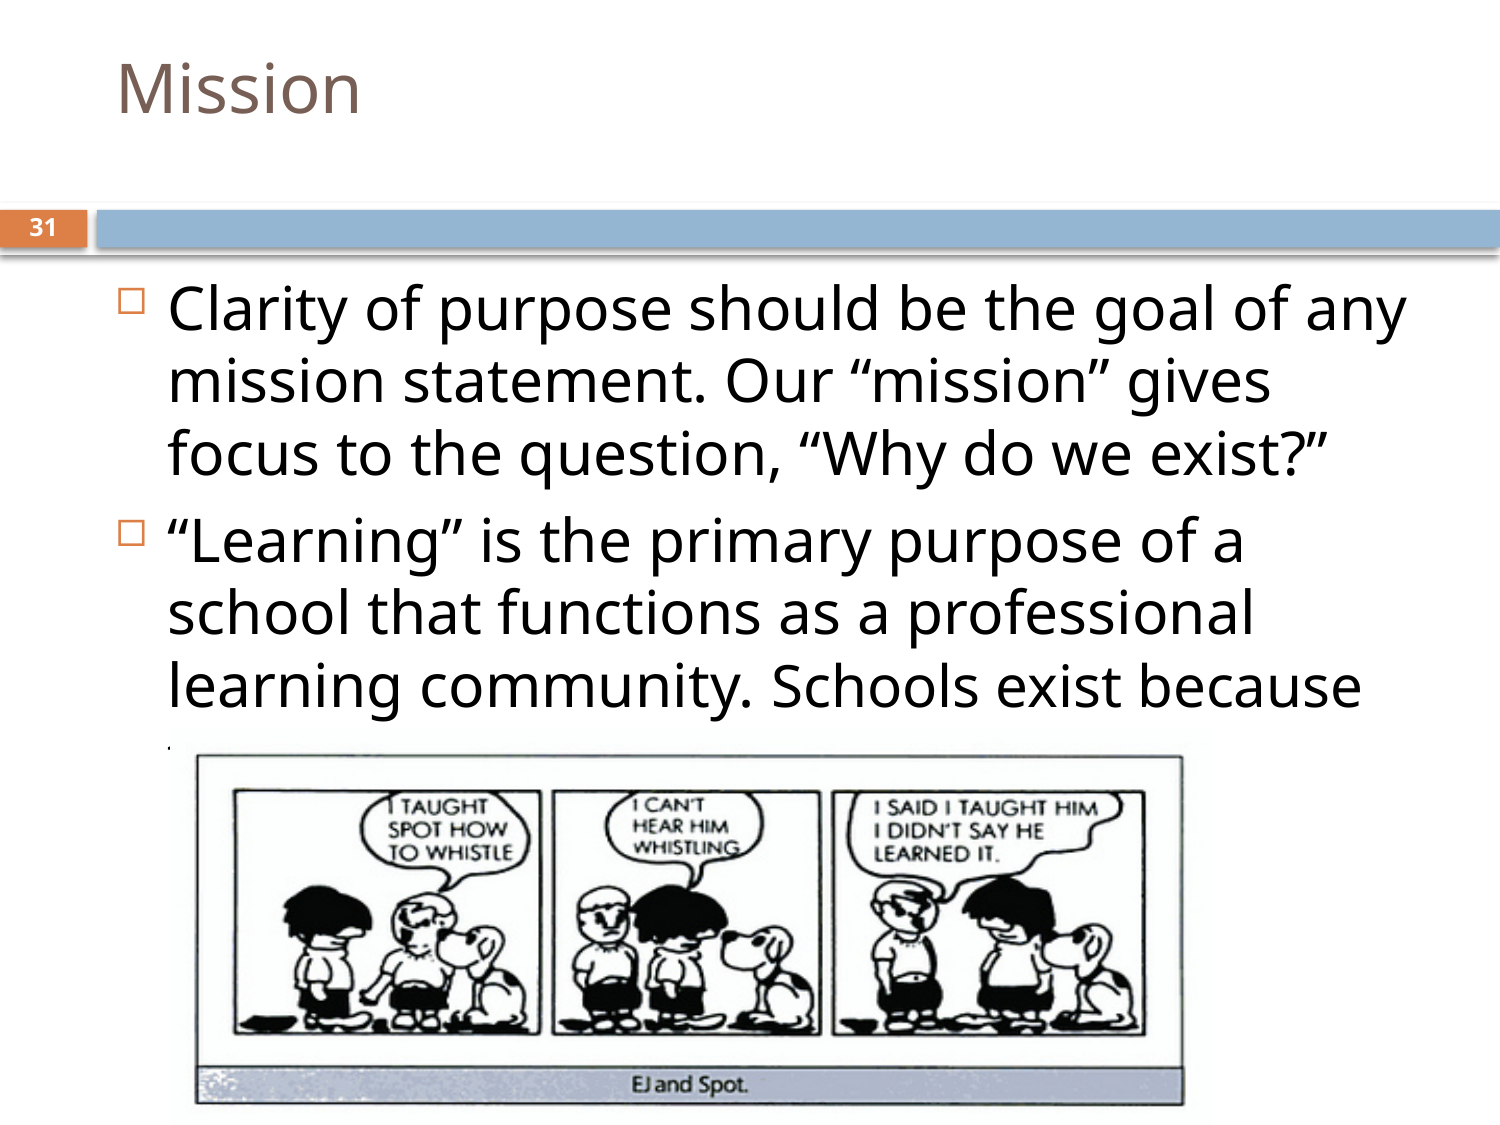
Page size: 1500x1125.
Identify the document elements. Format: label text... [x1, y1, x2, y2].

list Clarity of purpose should be the goal of any mission statement. Our “mission” gives focus to the question, “Why do we exist?” “Learning” is the primary purpose of a school that functions as a professional learning community. Schools exist because their mission is “learning”. [100, 262, 1439, 1001]
slide_number 31 [0, 208, 88, 249]
picture [170, 728, 1213, 1125]
title Mission [100, 37, 1439, 201]
